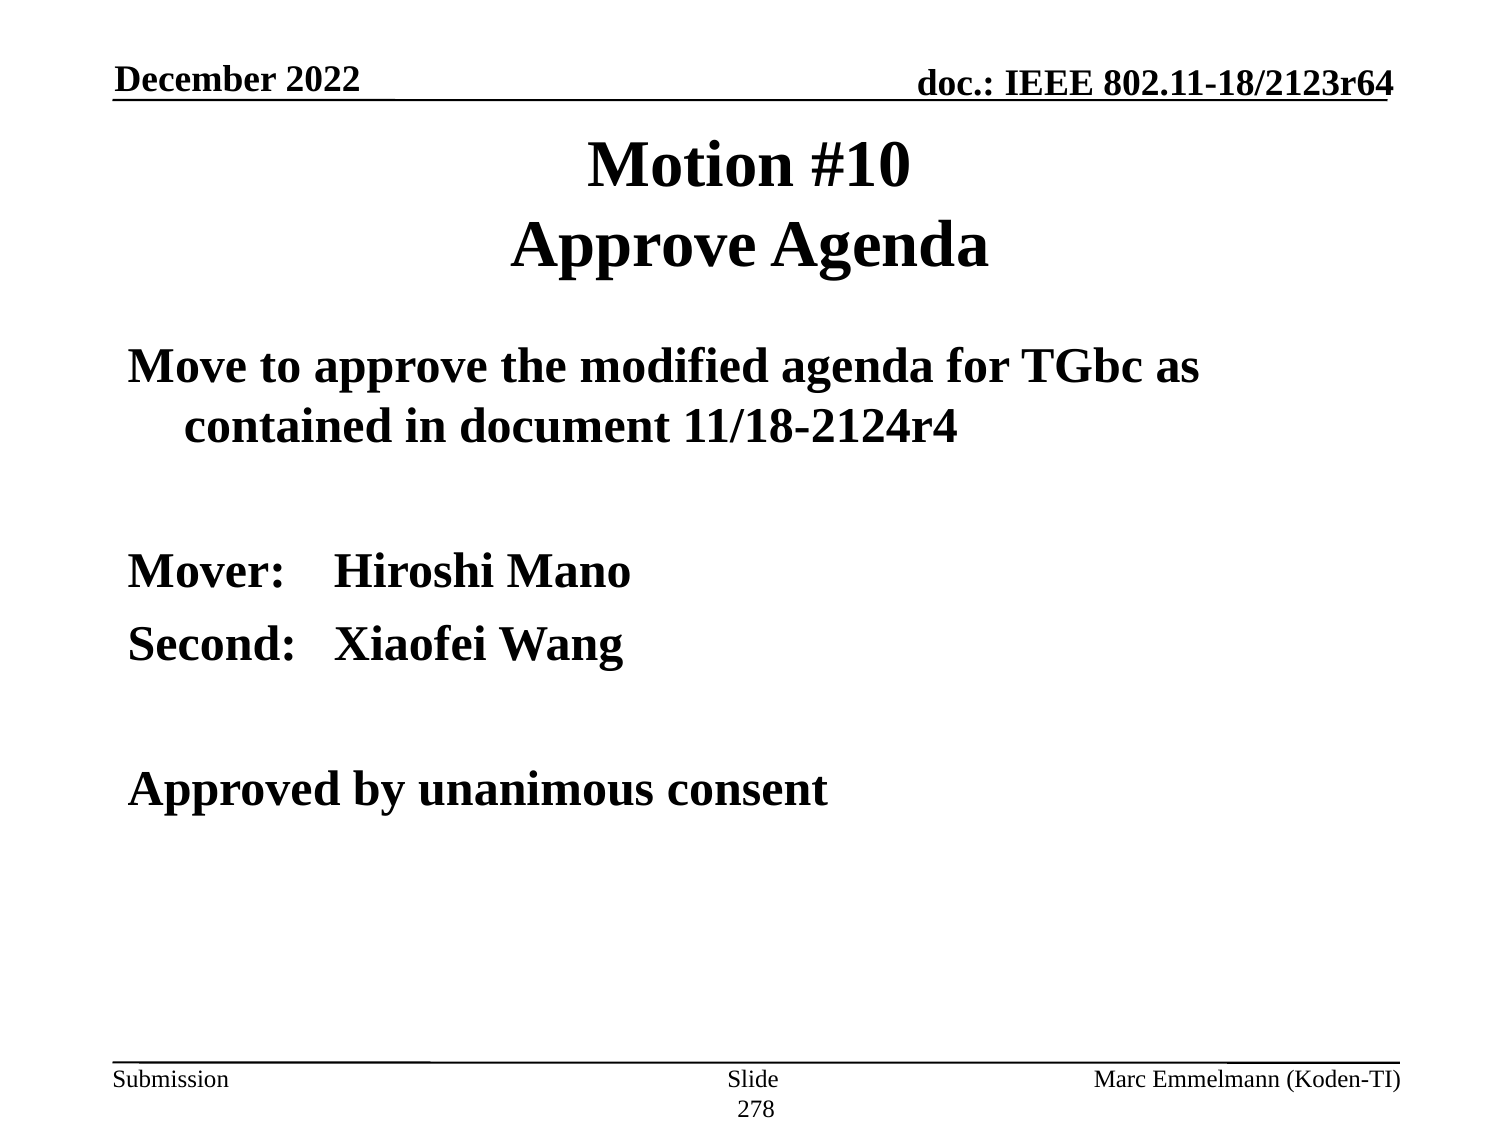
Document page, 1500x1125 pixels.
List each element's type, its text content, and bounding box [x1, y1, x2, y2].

slide_number Slide 278 [712, 1061, 800, 1123]
footer Marc Emmelmann (Koden-TI) [878, 1061, 1402, 1093]
list Move to approve the modified agenda for TGbc as contained in document 11/18-2124r4 Mover: Hiroshi Mano Second: Xiaofei Wang Approved by unanimous consent [112, 324, 1388, 1000]
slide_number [114, 54, 423, 100]
title Motion #10 Approve Agenda [112, 112, 1388, 288]
